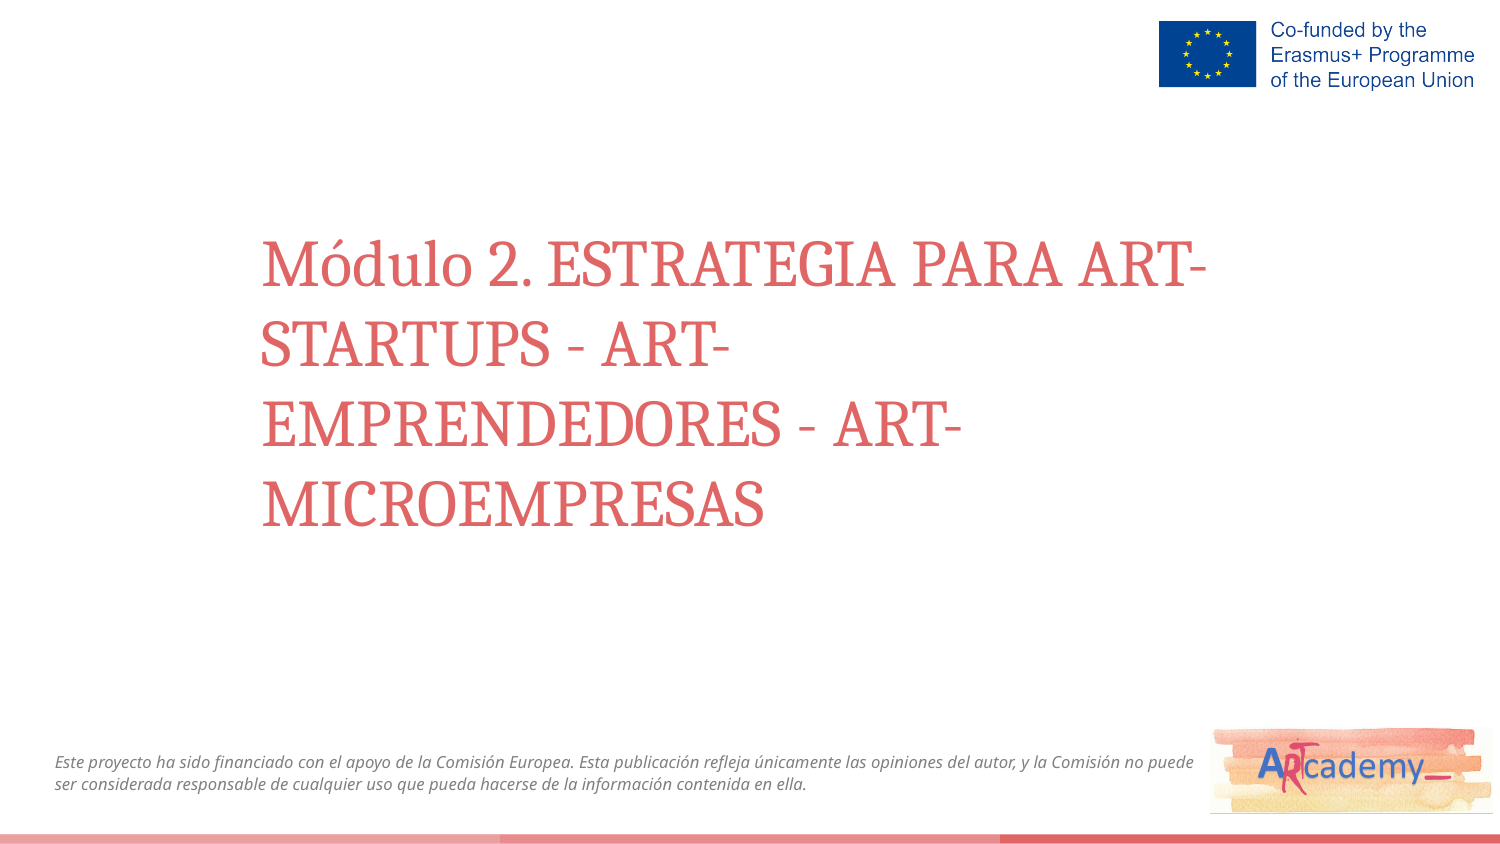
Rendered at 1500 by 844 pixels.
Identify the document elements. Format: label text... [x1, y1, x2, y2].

text_box Este proyecto ha sido financiado con el apoyo de la Comisión Europea. Esta publicación refleja únicamente las opiniones del autor, y la Comisión no puede ser considerada responsable de cualquier uso que pueda hacerse de la información contenida en ella. [39, 742, 1205, 811]
title Módulo 2. ESTRATEGIA PARA ART-STARTUPS - ART-EMPRENDEDORES - ART-MICROEMPRESAS [246, 204, 1269, 567]
picture [1210, 709, 1493, 844]
picture [1158, 21, 1474, 91]
